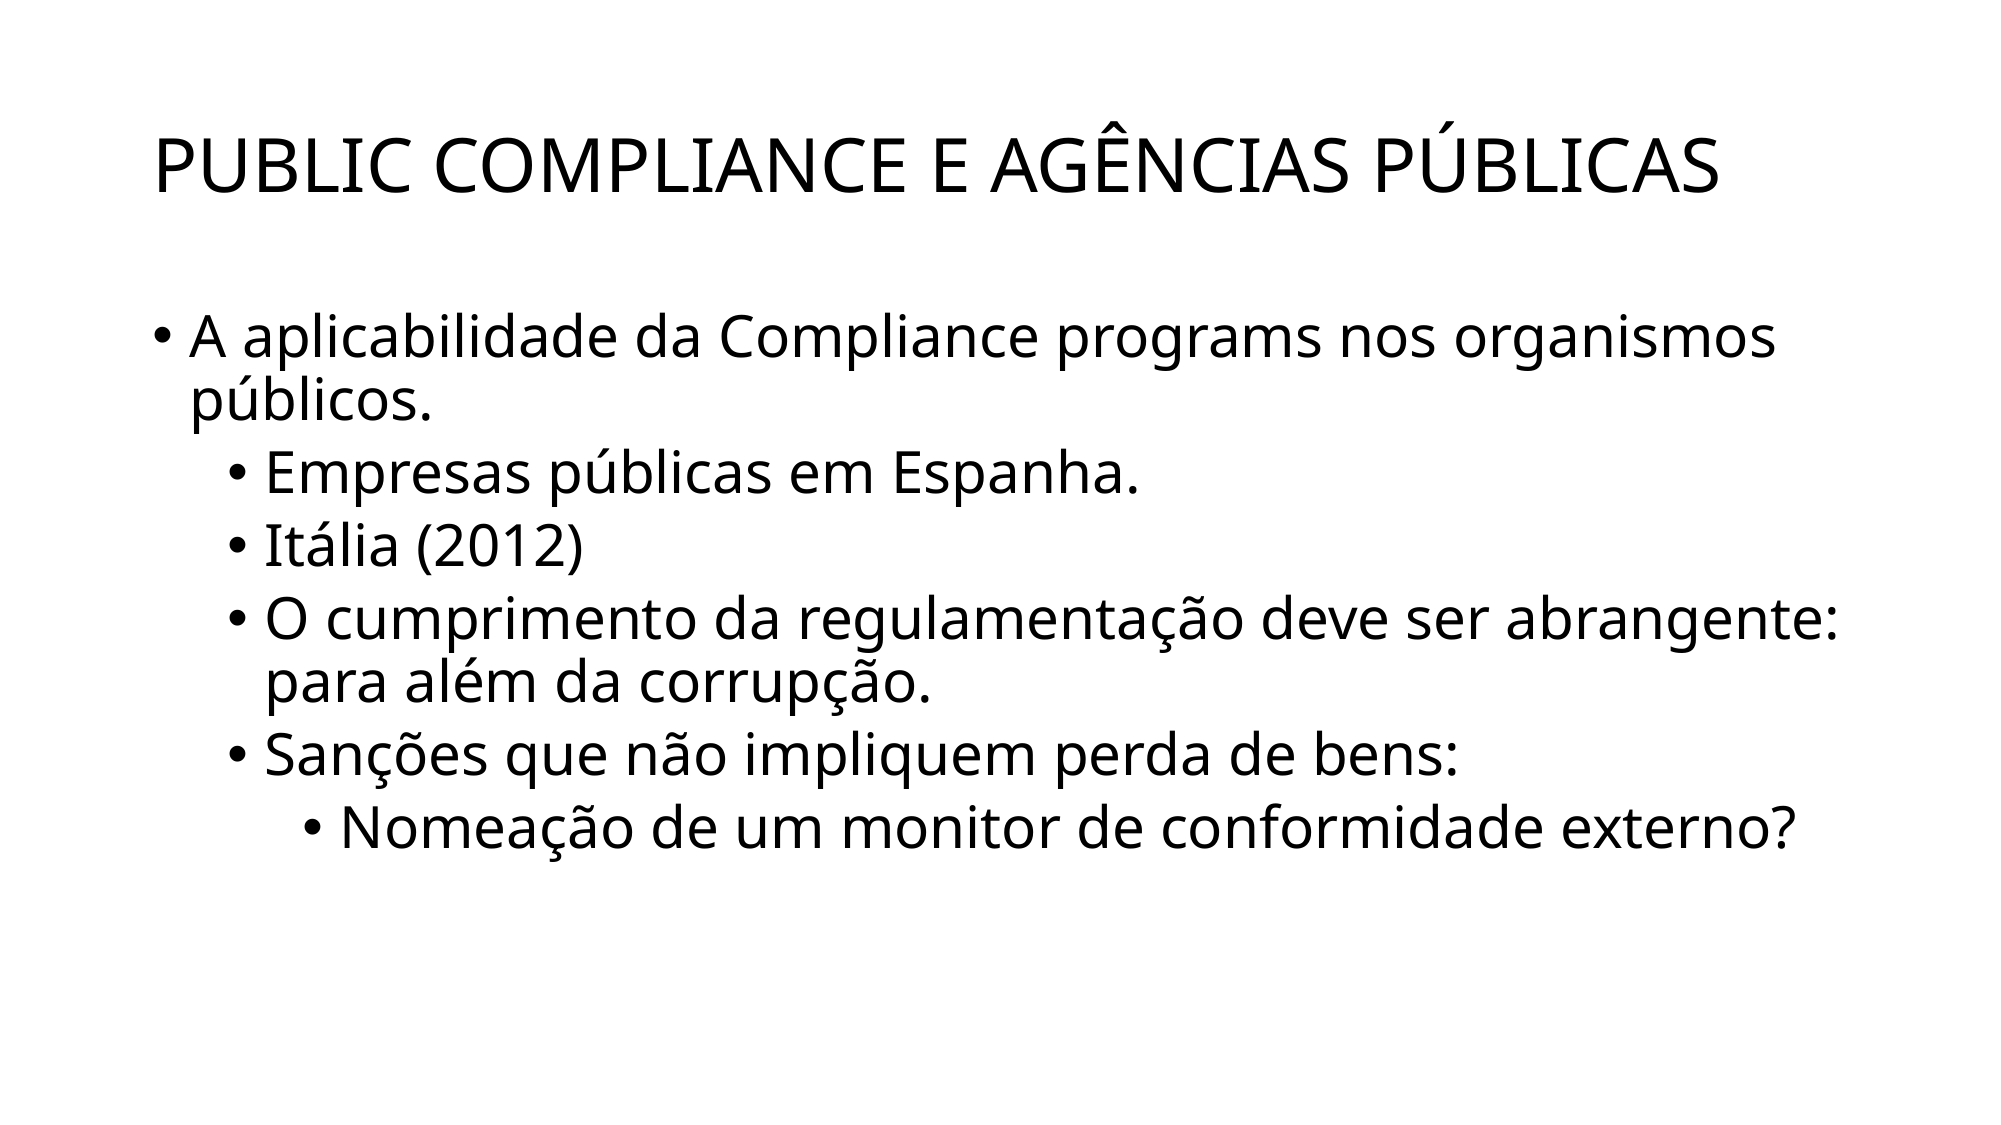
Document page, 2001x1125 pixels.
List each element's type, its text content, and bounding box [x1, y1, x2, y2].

list A aplicabilidade da Compliance programs nos organismos públicos. Empresas públicas em Espanha. Itália (2012) O cumprimento da regulamentação deve ser abrangente: para além da corrupção. Sanções que não impliquem perda de bens: Nomeação de um monitor de conformidade externo? [137, 299, 1863, 1014]
title PUBLIC COMPLIANCE E AGÊNCIAS PÚBLICAS [137, 59, 1863, 278]
